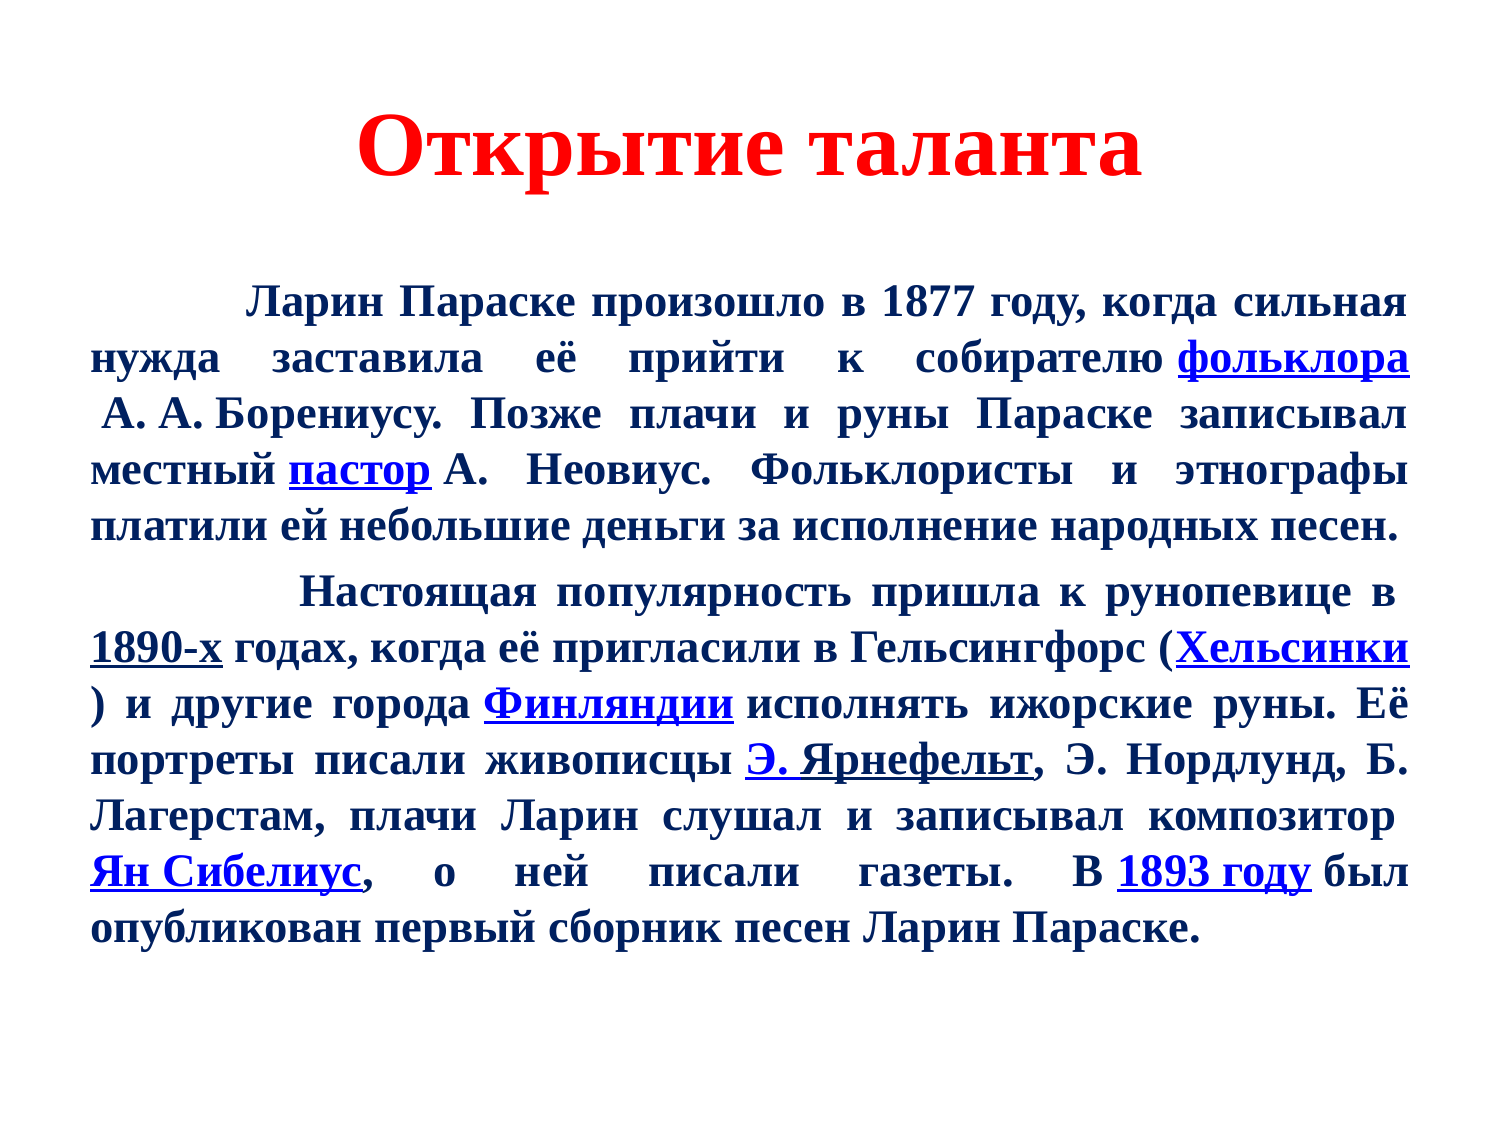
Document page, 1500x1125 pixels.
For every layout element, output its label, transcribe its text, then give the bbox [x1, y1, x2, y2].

title Открытие таланта [75, 45, 1425, 233]
list Ларин Параске произошло в 1877 году, когда сильная нужда заставила её прийти к собирателю фольклора А. А. Борениусу. Позже плачи и руны Параске записывал местный пастор А. Неовиус. Фольклористы и этнографы платили ей небольшие деньги за исполнение народных песен. Настоящая популярность пришла к рунопевице в 1890-х годах, когда её пригласили в Гельсингфорс (Хельсинки) и другие города Финляндии исполнять ижорские руны. Её портреты писали живописцы Э. Ярнефельт, Э. Нордлунд, Б. Лагерстам, плачи Ларин слушал и записывал композитор Ян Сибелиус, о ней писали газеты. В 1893 году был опубликован первый сборник песен Ларин Параске. [75, 262, 1425, 1005]
